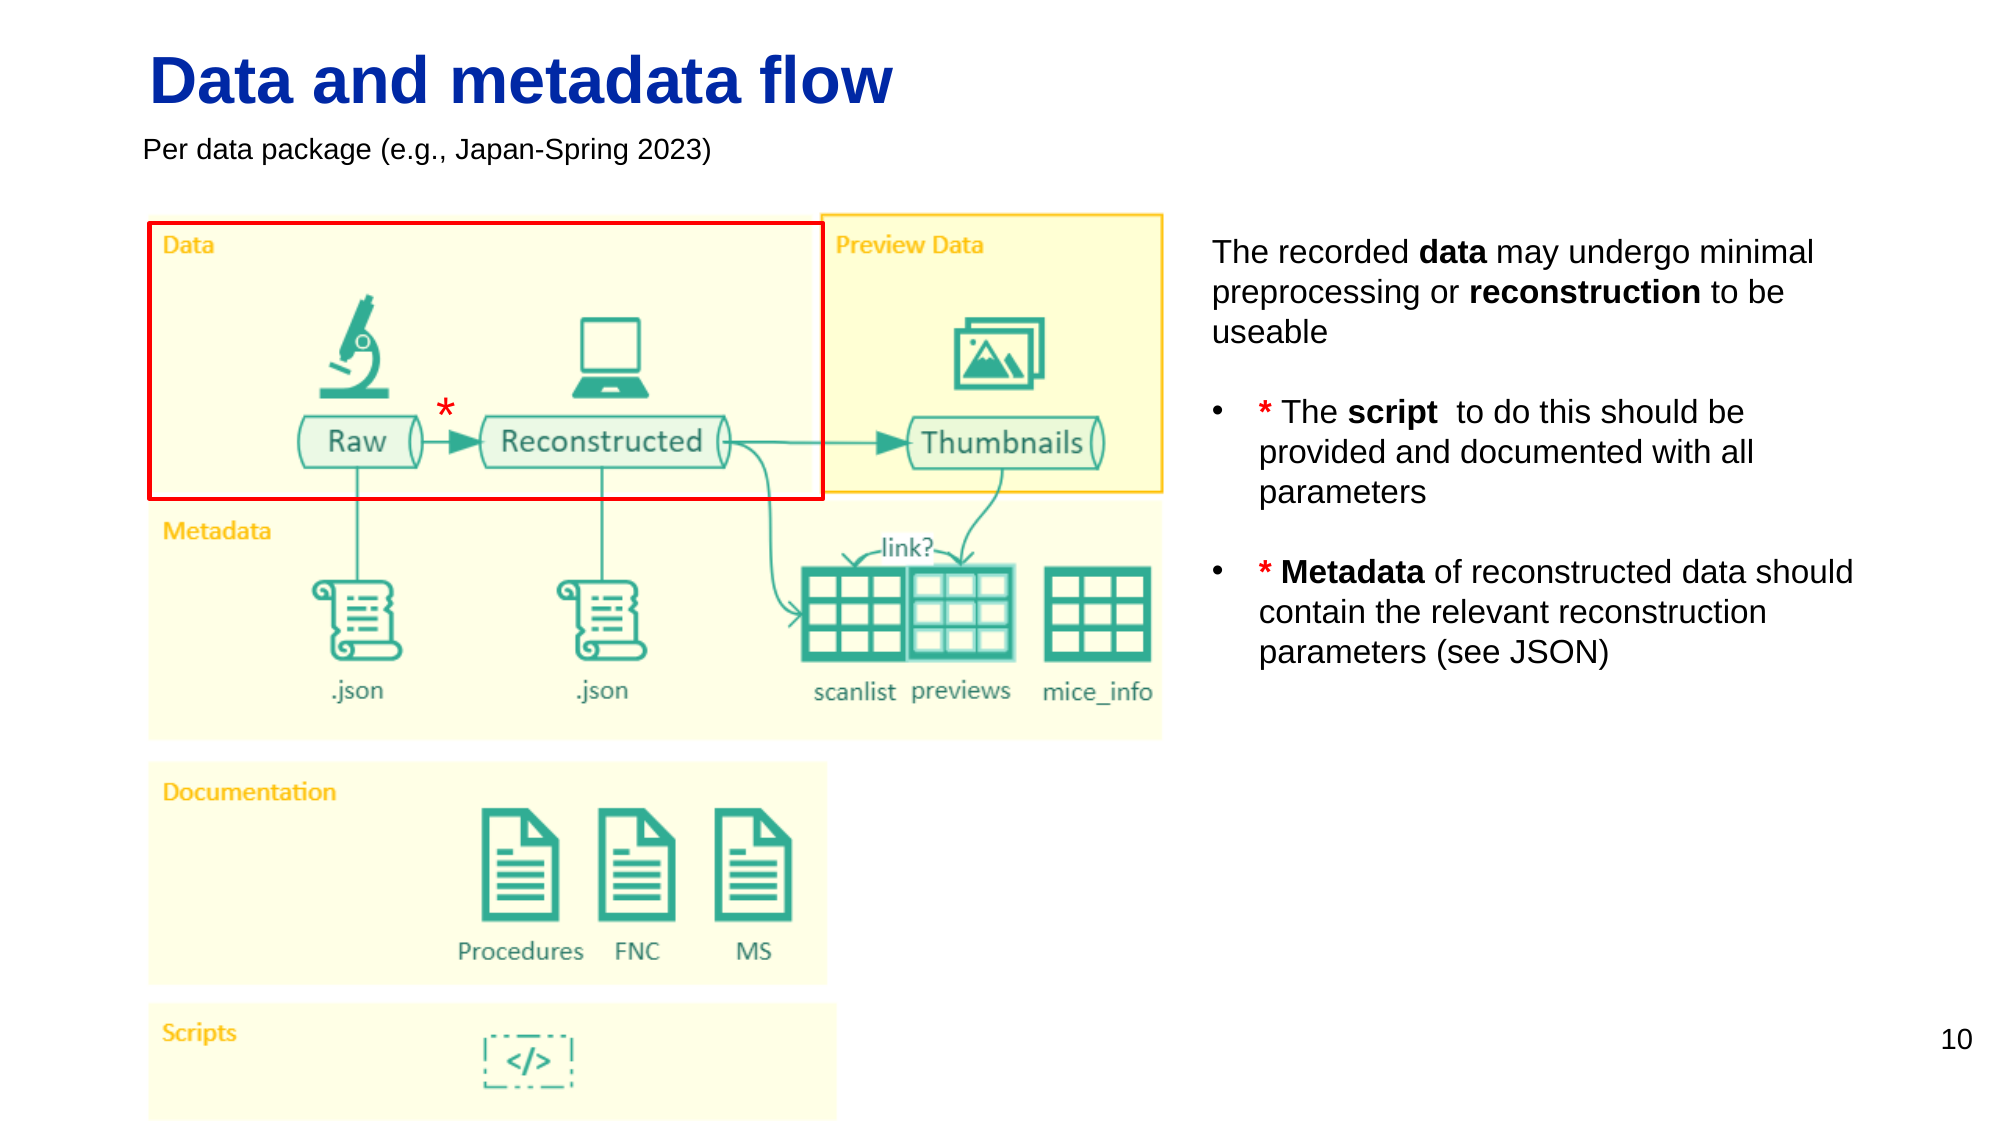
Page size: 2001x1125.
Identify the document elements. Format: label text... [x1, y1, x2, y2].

picture [104, 193, 1206, 1121]
text_box The recorded data may undergo minimal preprocessing or reconstruction to be useable * The script to do this should be provided and documented with all parameters * Metadata of reconstructed data should contain the relevant reconstruction parameters (see JSON) [1211, 223, 1872, 718]
text_box Per data package (e.g., Japan-Spring 2023) [128, 122, 1128, 173]
title Data and metadata flow [149, 31, 1851, 132]
slide_number 10 [1853, 1019, 1974, 1106]
